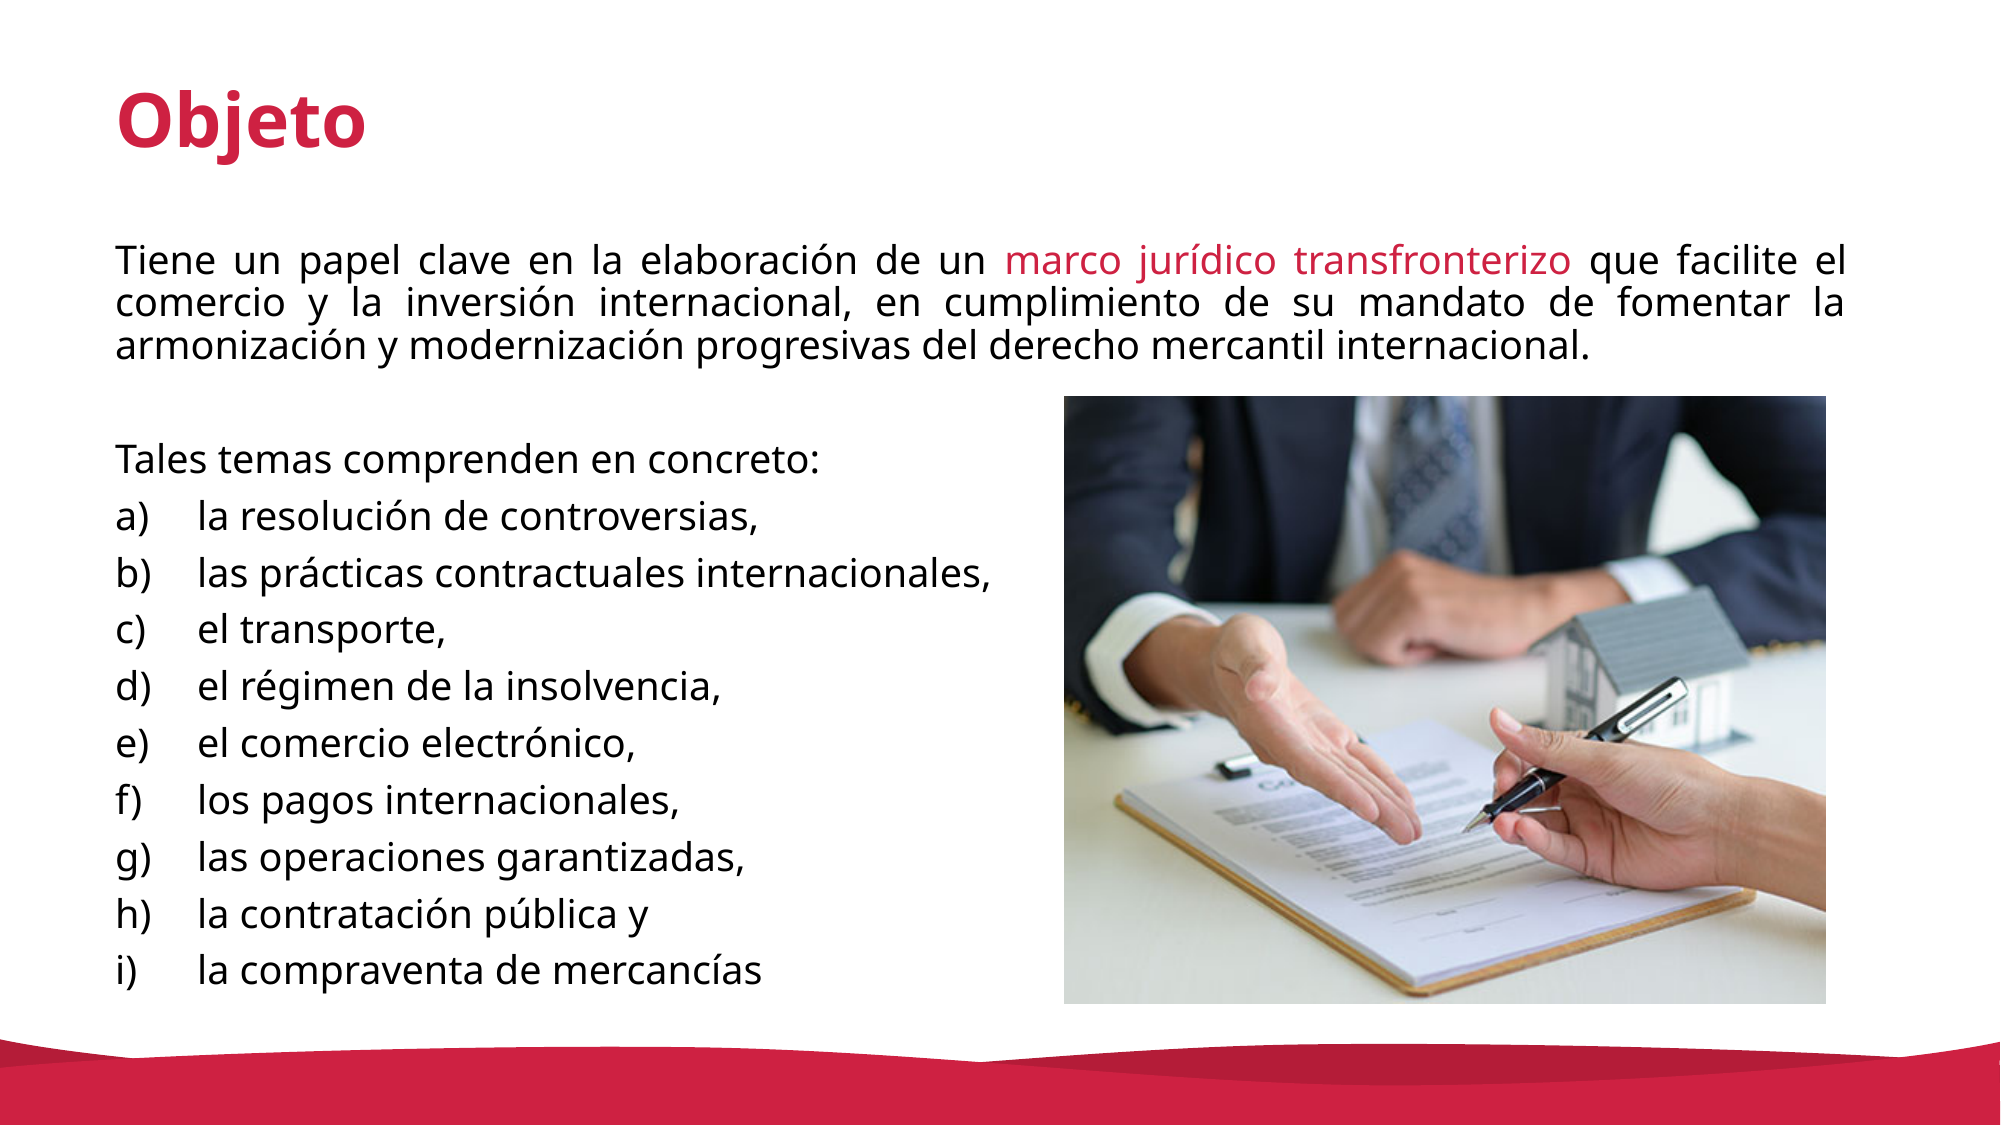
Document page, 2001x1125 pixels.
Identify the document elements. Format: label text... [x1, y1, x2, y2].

title Objeto [100, 15, 1826, 232]
list Tiene un papel clave en la elaboración de un marco jurídico transfronterizo que facilite el comercio y la inversión internacional, en cumplimiento de su mandato de fomentar la armonización y modernización progresivas del derecho mercantil internacional. Tales temas comprenden en concreto: la resolución de controversias, las prácticas contractuales internacionales, el transporte, el régimen de la insolvencia, el comercio electrónico, los pagos internacionales, las operaciones garantizadas, la contratación pública y la compraventa de mercancías [100, 232, 1863, 1004]
picture [1064, 396, 1826, 1004]
